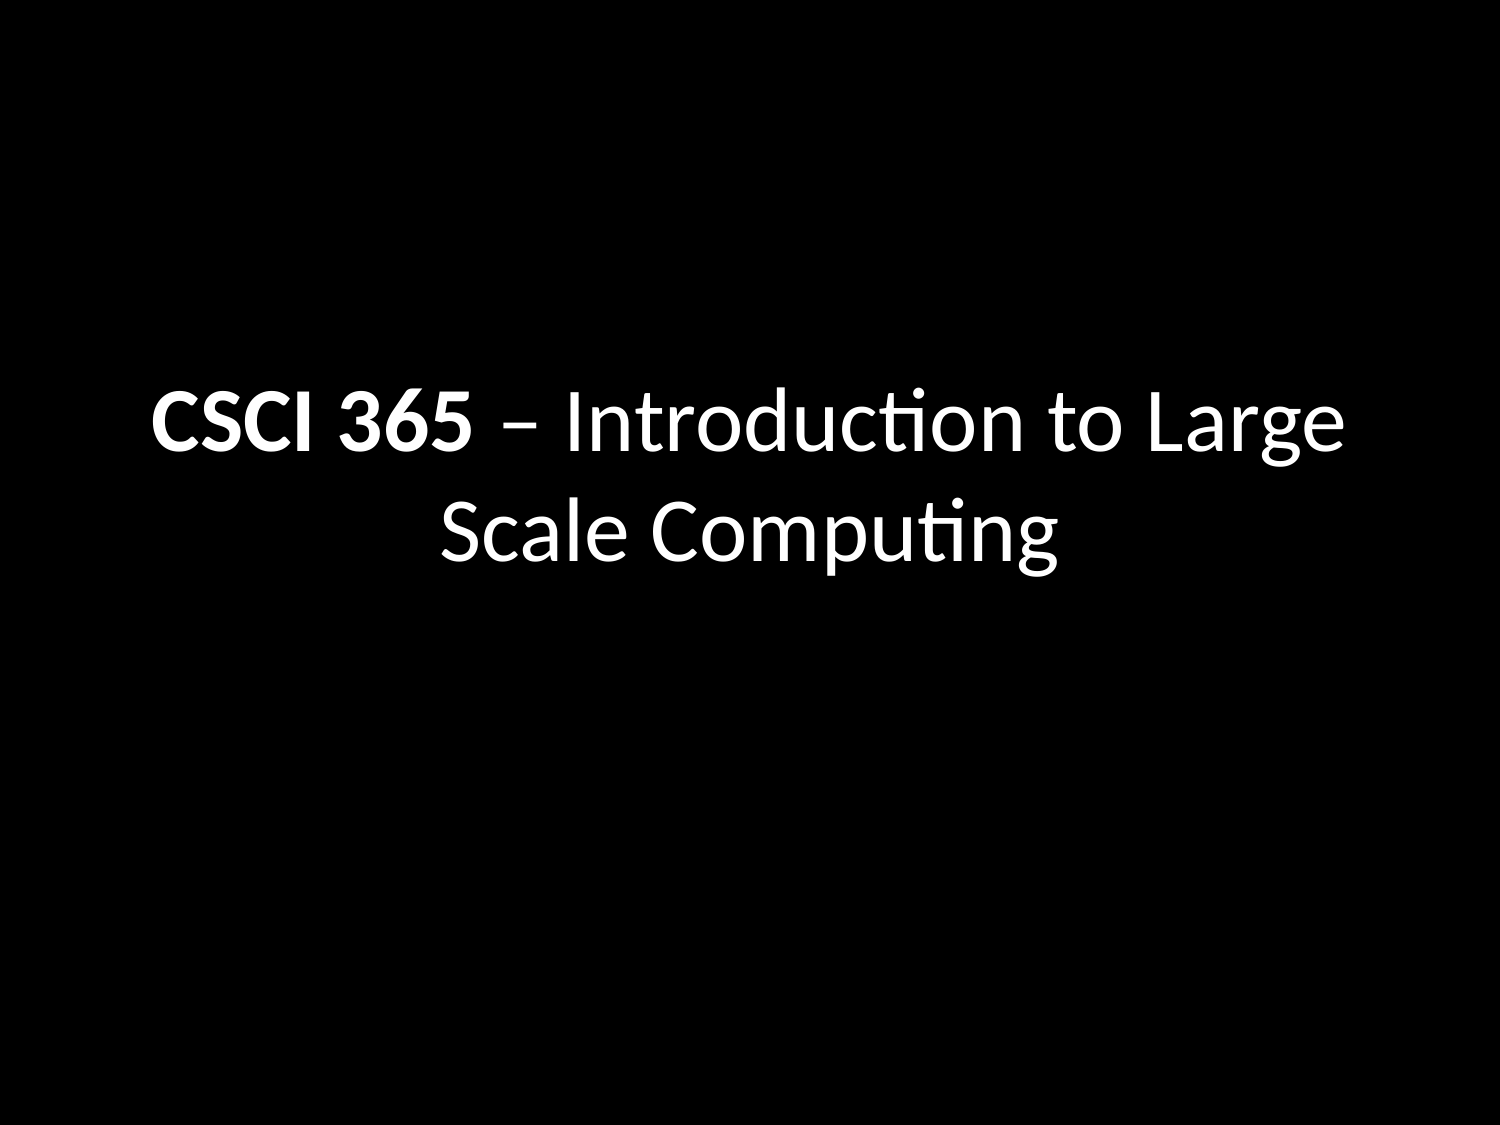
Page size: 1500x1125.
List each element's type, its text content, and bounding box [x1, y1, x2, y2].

title CSCI 365 – Introduction to Large Scale Computing [112, 349, 1388, 591]
